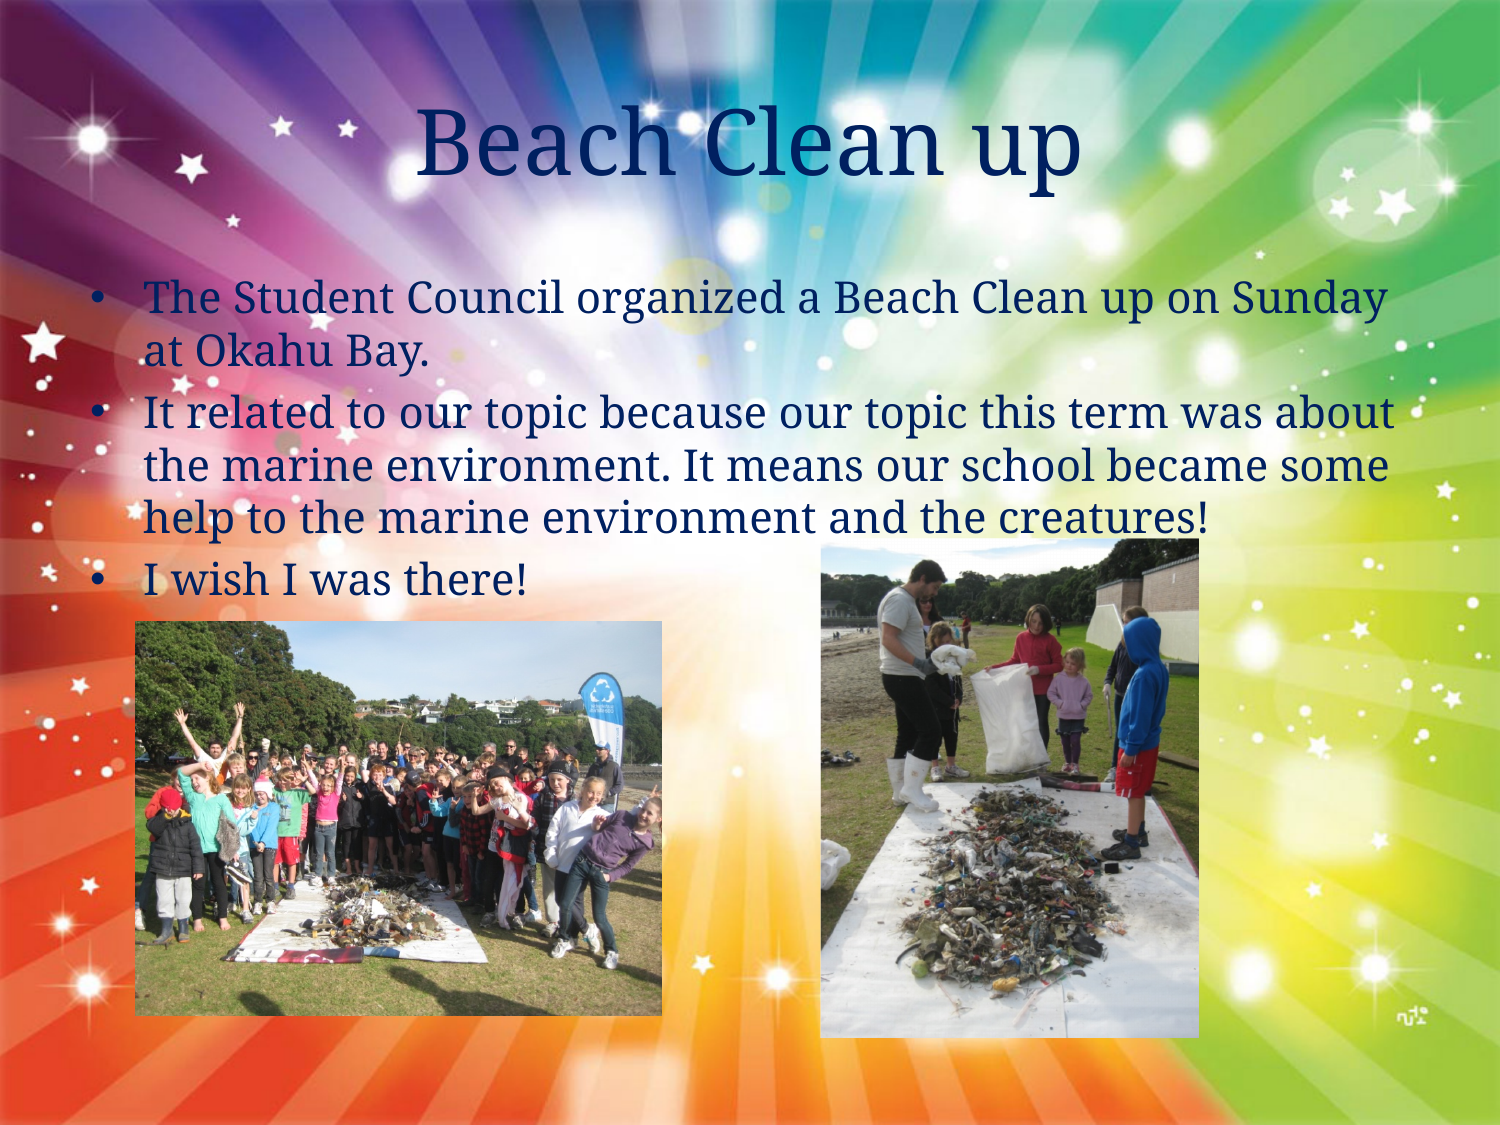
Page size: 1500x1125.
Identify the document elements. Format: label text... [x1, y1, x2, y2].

picture [0, 0, 1500, 1125]
list The Student Council organized a Beach Clean up on Sunday at Okahu Bay. It related to our topic because our topic this term was about the marine environment. It means our school became some help to the marine environment and the creatures! I wish I was there! [75, 262, 1425, 622]
title Beach Clean up [75, 45, 1425, 233]
